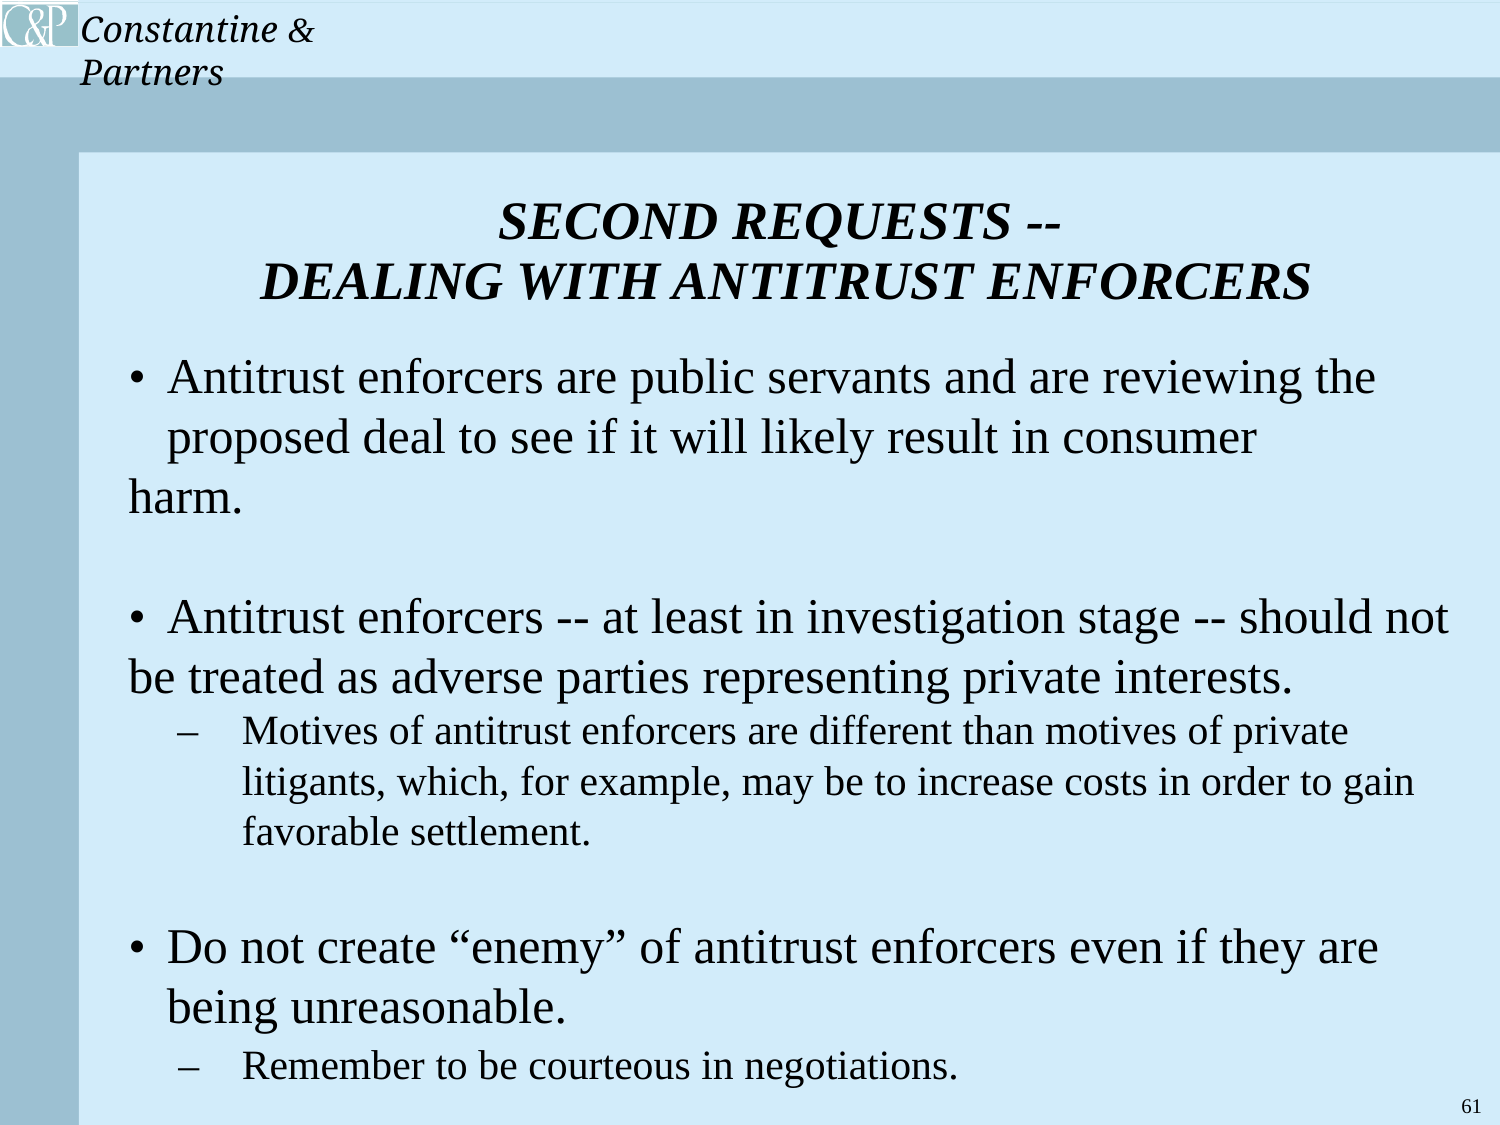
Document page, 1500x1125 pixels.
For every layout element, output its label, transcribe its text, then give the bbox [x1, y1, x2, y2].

text_box • Antitrust enforcers are public servants and are reviewing the proposed deal to see if it will likely result in consumer harm. • Antitrust enforcers -- at least in investigation stage -- should not be treated as adverse parties representing private interests. – Motives of antitrust enforcers are different than motives of private litigants, which, for example, may be to increase costs in order to gain favorable settlement. • Do not create “enemy” of antitrust enforcers even if they are being unreasonable. – Remember to be courteous in negotiations. [74, 335, 1500, 1096]
text_box SECOND REQUESTS -- DEALING WITH ANTITRUST ENFORCERS [74, 114, 1500, 314]
